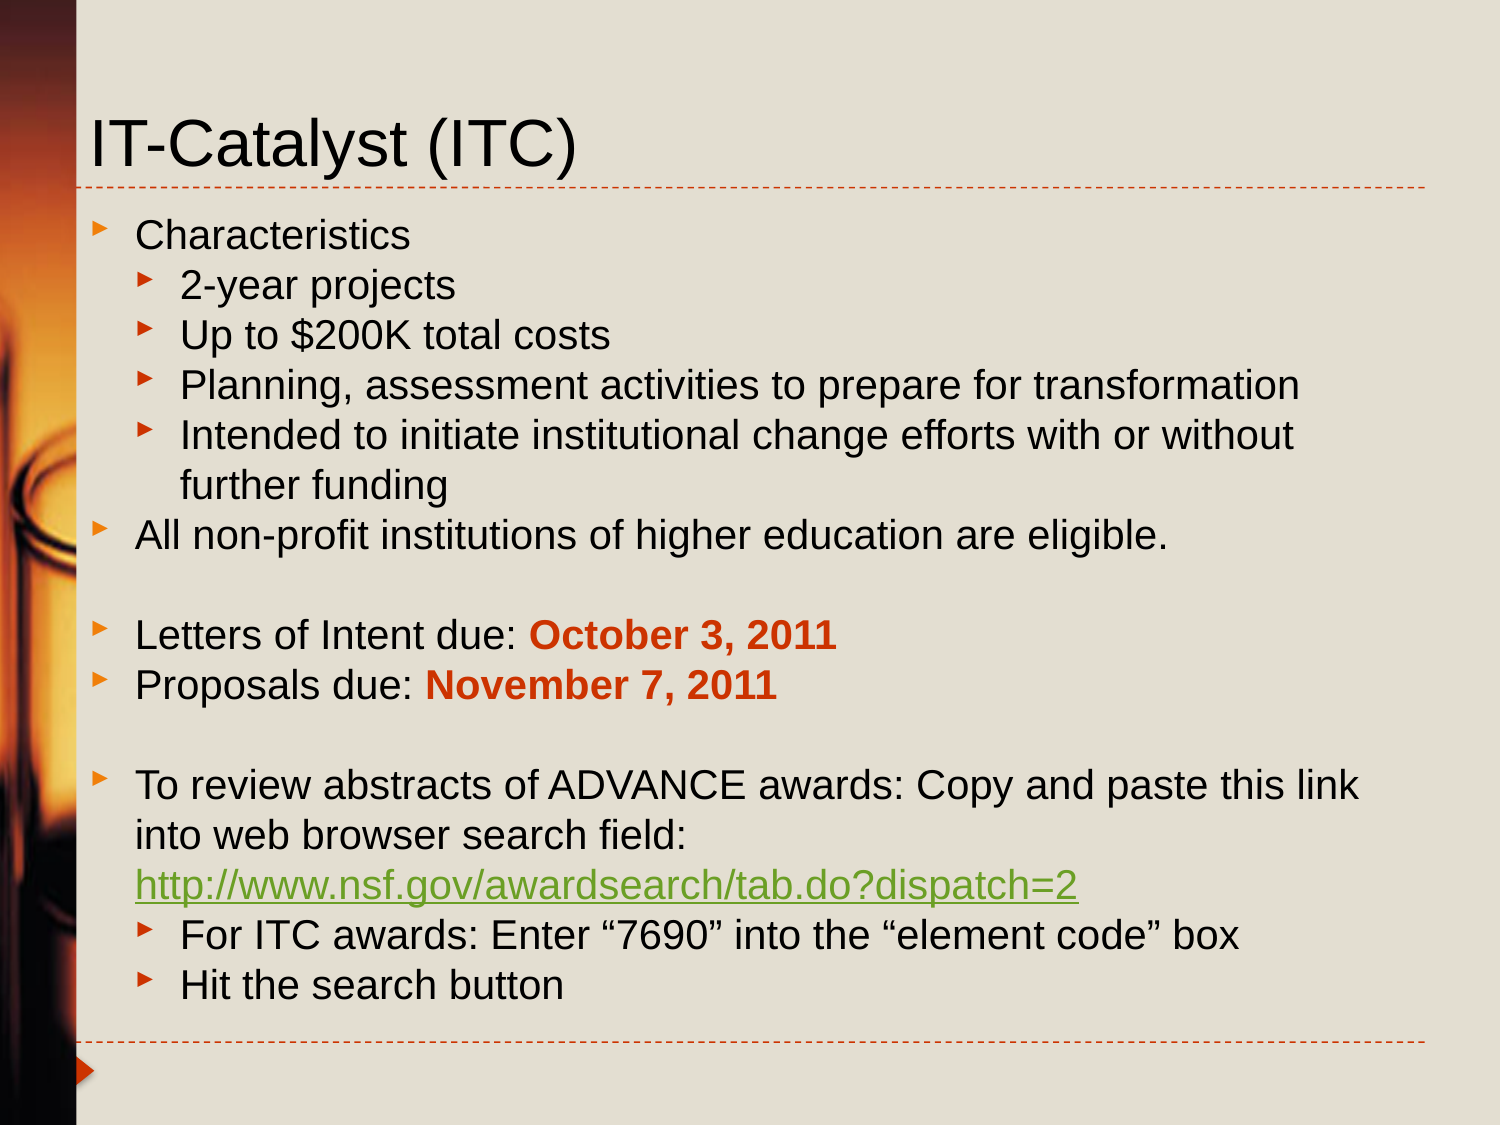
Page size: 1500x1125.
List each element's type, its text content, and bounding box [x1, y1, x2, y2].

list Characteristics 2-year projects Up to $200K total costs Planning, assessment activities to prepare for transformation Intended to initiate institutional change efforts with or without further funding All non-profit institutions of higher education are eligible. Letters of Intent due: October 3, 2011 Proposals due: November 7, 2011 To review abstracts of ADVANCE awards: Copy and paste this link into web browser search field: http://www.nsf.gov/awardsearch/tab.do?dispatch=2 For ITC awards: Enter “7690” into the “element code” box Hit the search button [82, 200, 1425, 1010]
title IT-Catalyst (ITC) [82, 24, 1425, 188]
picture [0, 0, 77, 1125]
